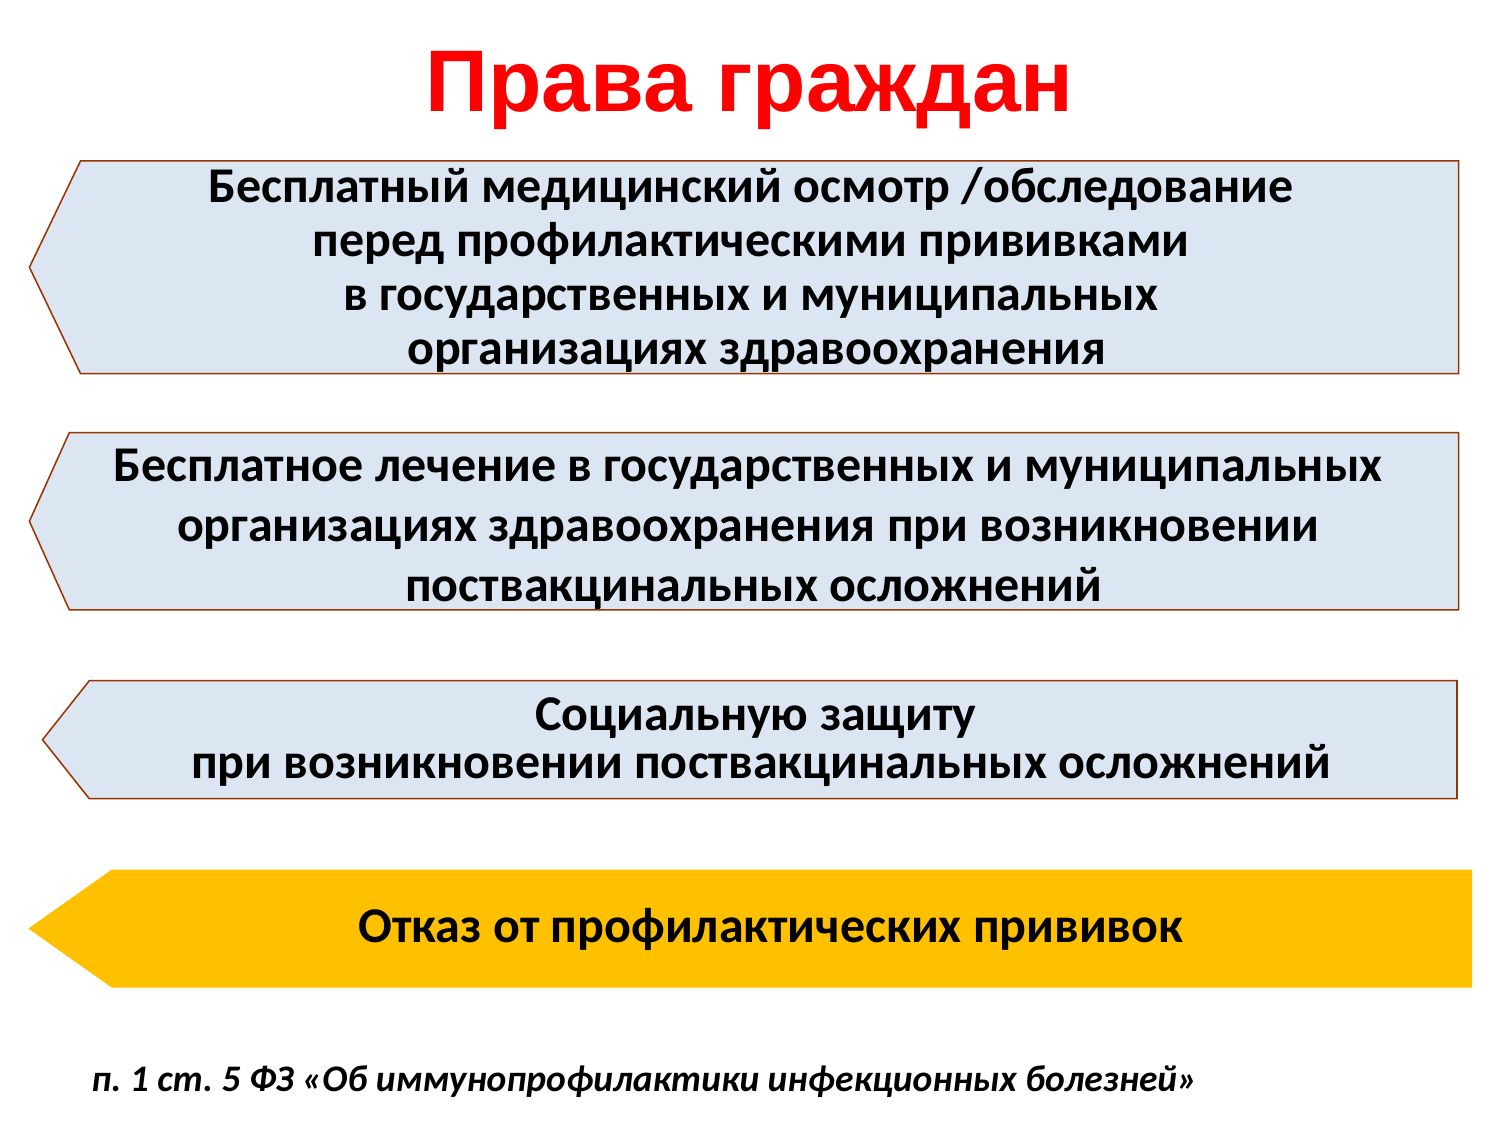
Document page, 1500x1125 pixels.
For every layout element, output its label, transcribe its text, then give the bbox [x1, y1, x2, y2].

text_box Бесплатный медицинский осмотр /обследование перед профилактическими прививками в государственных и муниципальных организациях здравоохранения [29, 160, 1459, 374]
text_box Бесплатное лечение в государственных и муниципальных организациях здравоохранения при возникновении поствакцинальных осложнений [29, 432, 1459, 610]
text_box Социальную защиту при возникновении поствакцинальных осложнений [42, 680, 1458, 799]
text_box Отказ от профилактических прививок [28, 869, 1473, 988]
text_box п. 1 ст. 5 ФЗ «Об иммунопрофилактики инфекционных болезней» [76, 1046, 1424, 1107]
title Права граждан [75, 30, 1425, 123]
